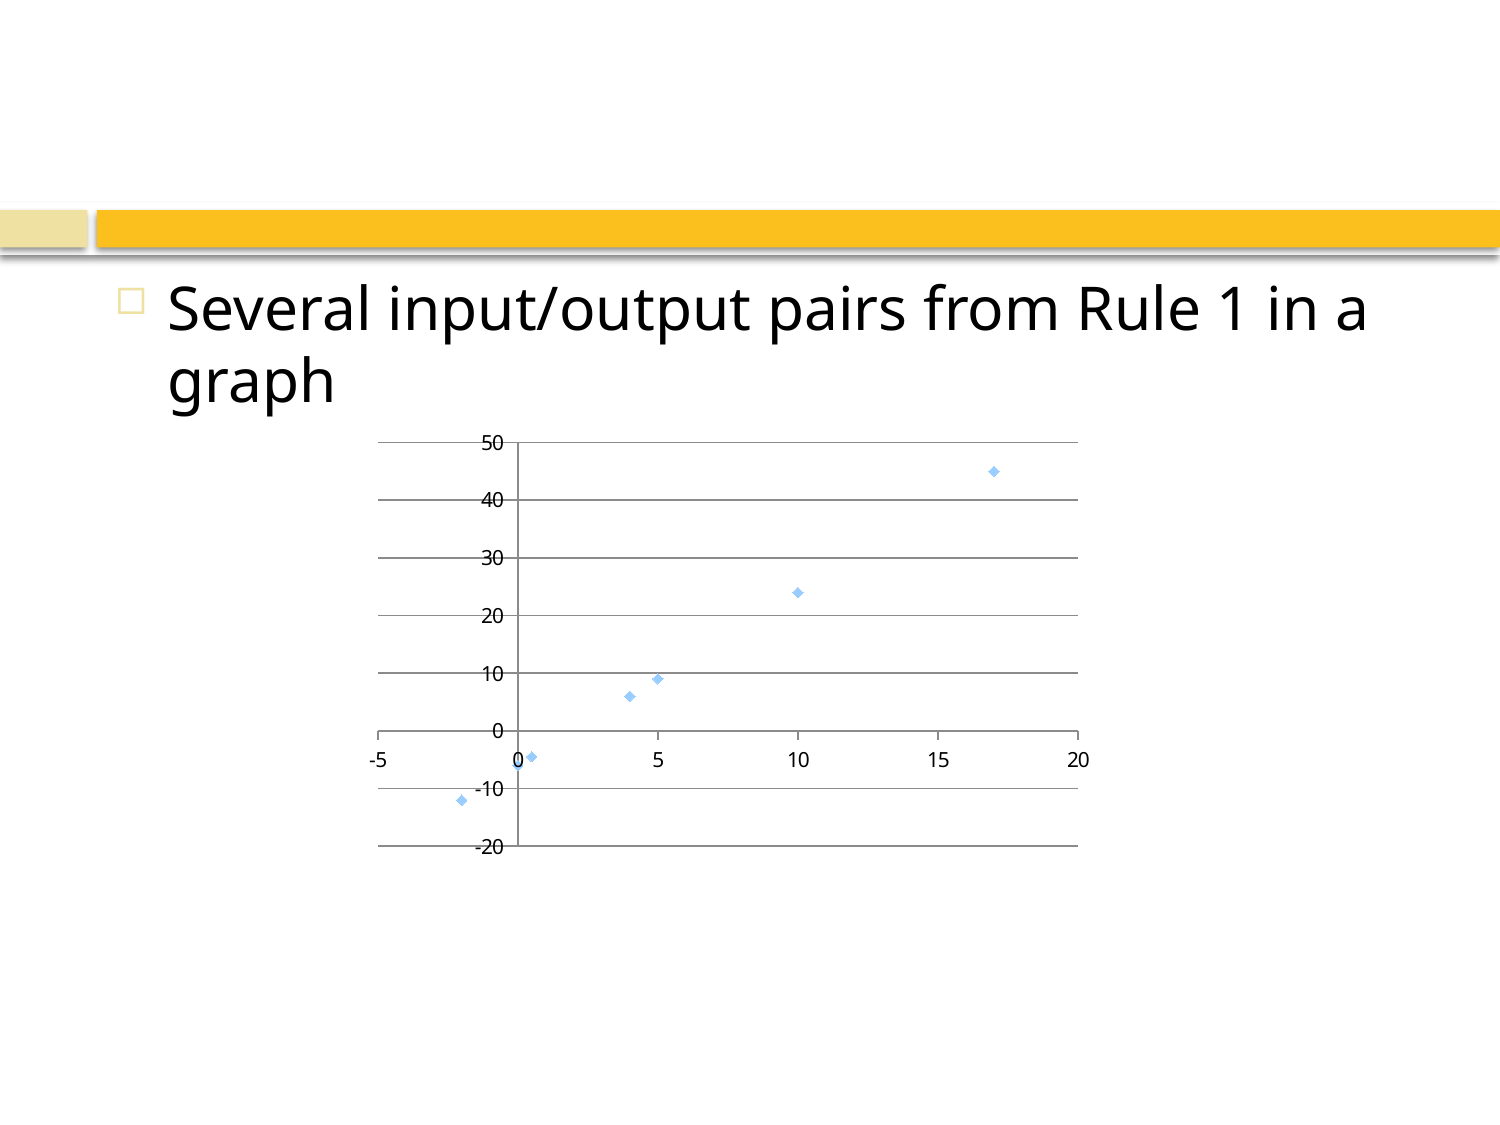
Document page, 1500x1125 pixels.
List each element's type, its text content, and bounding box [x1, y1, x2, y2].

list Several input/output pairs from Rule 1 in a graph [100, 262, 1438, 1000]
chart [353, 419, 1105, 870]
